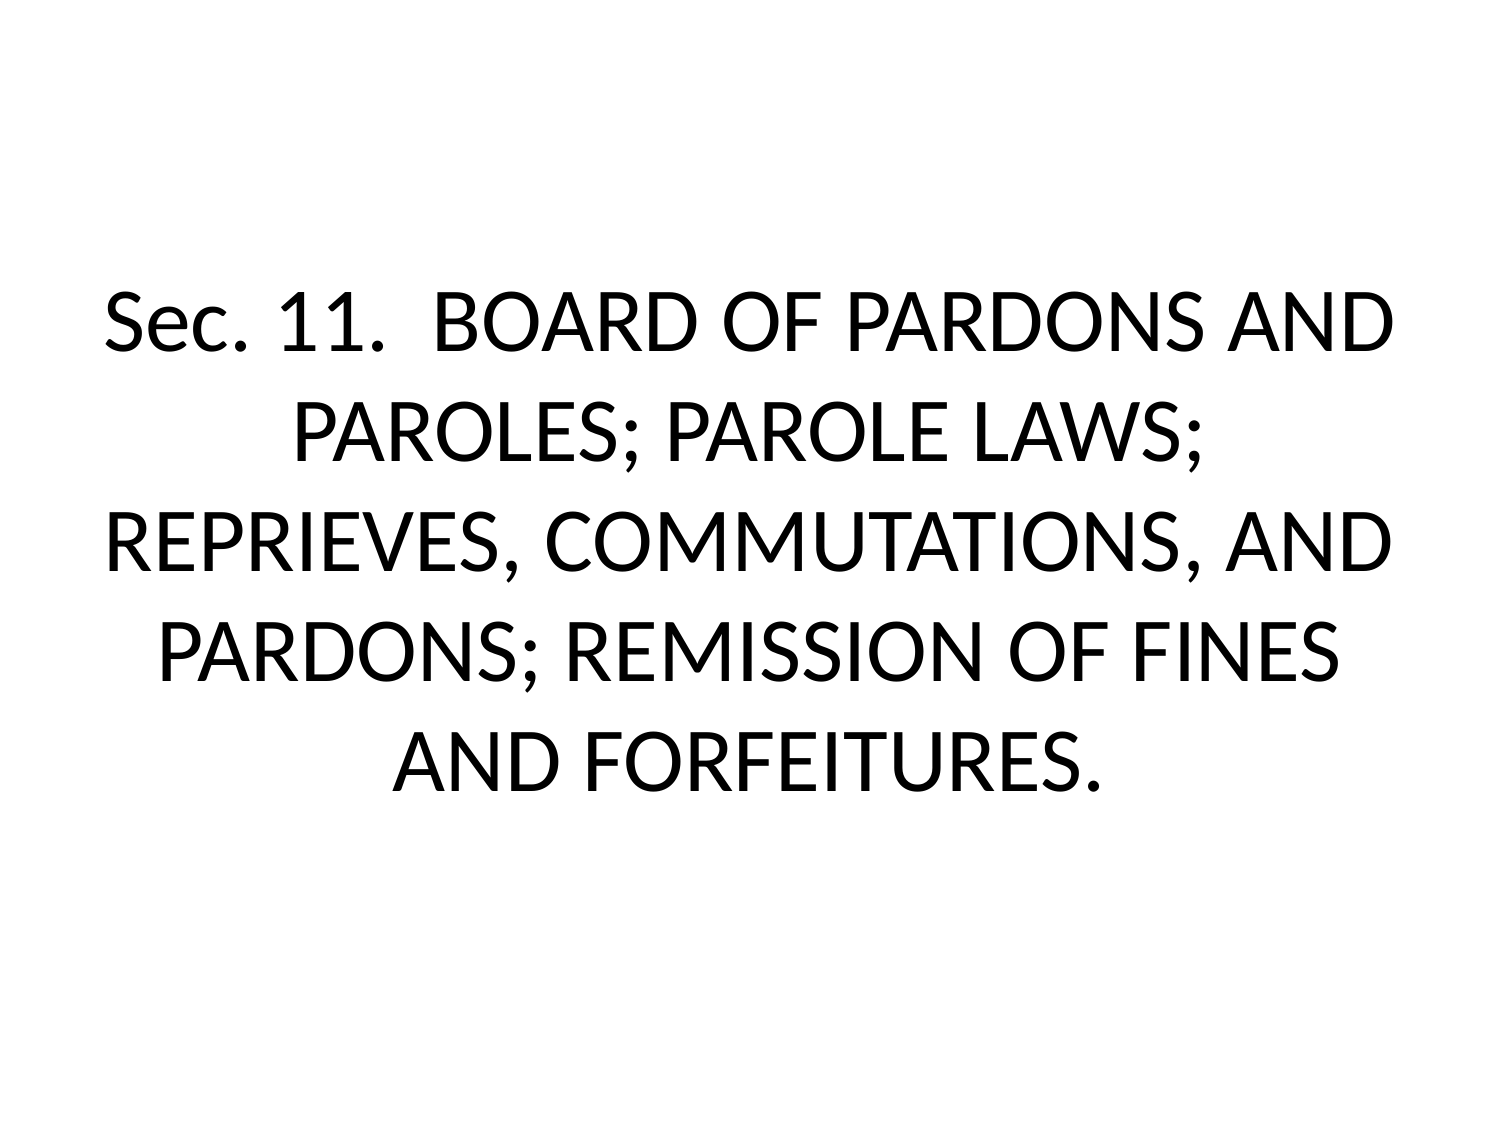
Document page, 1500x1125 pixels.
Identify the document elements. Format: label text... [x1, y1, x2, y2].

title Sec. 11. BOARD OF PARDONS AND PAROLES; PAROLE LAWS; REPRIEVES, COMMUTATIONS, AND PARDONS; REMISSION OF FINES AND FORFEITURES. [74, 44, 1426, 1026]
